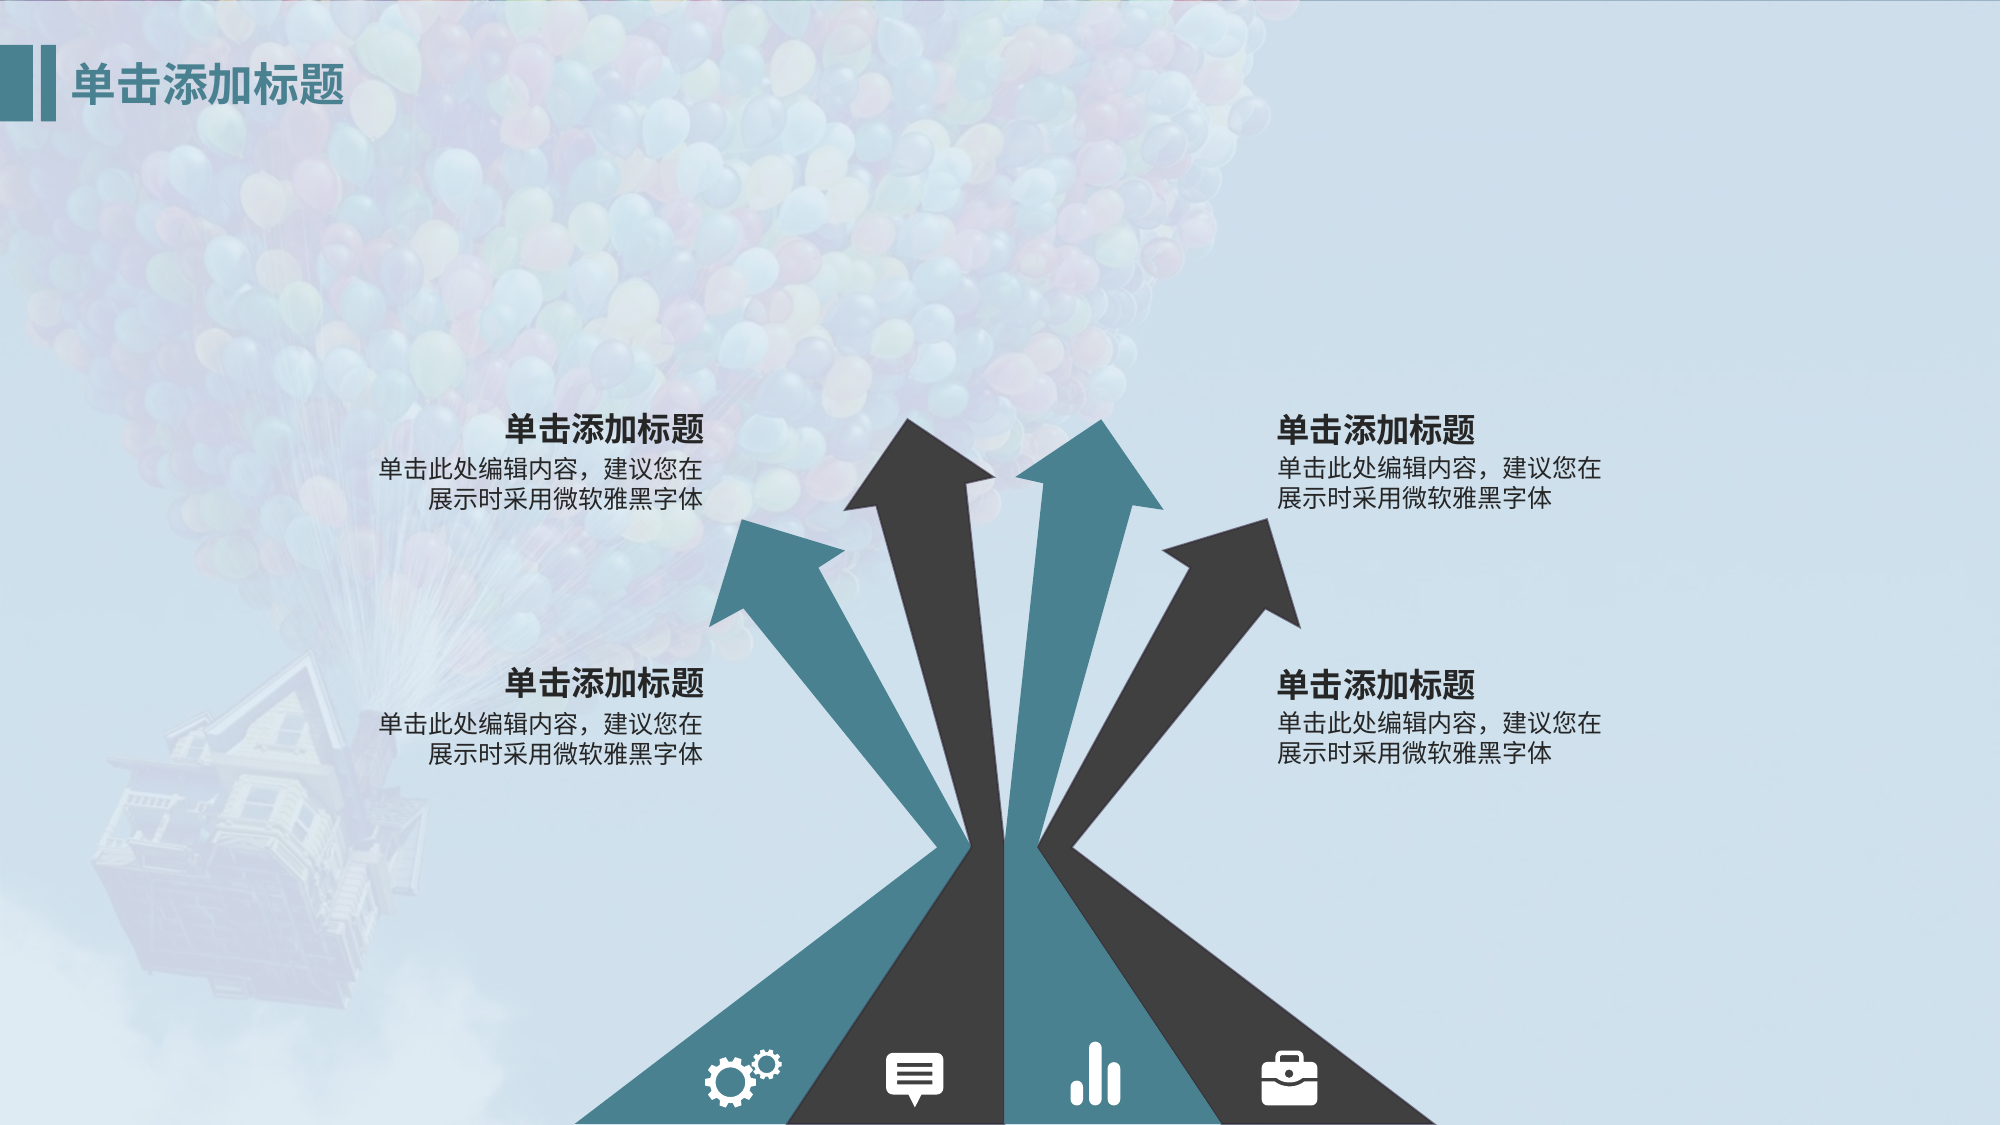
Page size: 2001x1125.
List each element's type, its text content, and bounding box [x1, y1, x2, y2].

text_box [787, 419, 1004, 1124]
text_box [1004, 419, 1222, 1124]
text_box [1038, 519, 1434, 1124]
text_box [574, 519, 971, 1124]
text_box 单击添加标题 [1261, 406, 1560, 453]
text_box [705, 1057, 756, 1108]
text_box [751, 1049, 782, 1080]
text_box [886, 1052, 944, 1095]
text_box 单击添加标题 [419, 400, 720, 456]
text_box 单击添加标题 [419, 654, 720, 710]
text_box 单击添加标题 [1261, 660, 1560, 707]
text_box [908, 1095, 922, 1108]
text_box 单击此处编辑内容，建议您在展示时采用微软雅黑字体 [1277, 438, 1625, 527]
text_box 单击添加标题 [55, 47, 460, 118]
text_box [1089, 1041, 1102, 1106]
text_box [1261, 1081, 1318, 1106]
text_box [1070, 1080, 1084, 1106]
text_box 单击此处编辑内容，建议您在展示时采用微软雅黑字体 [1277, 693, 1625, 782]
text_box 单击此处编辑内容，建议您在展示时采用微软雅黑字体 [354, 701, 719, 776]
text_box 单击此处编辑内容，建议您在展示时采用微软雅黑字体 [354, 446, 719, 522]
text_box [1107, 1062, 1121, 1106]
text_box [1261, 1050, 1318, 1083]
